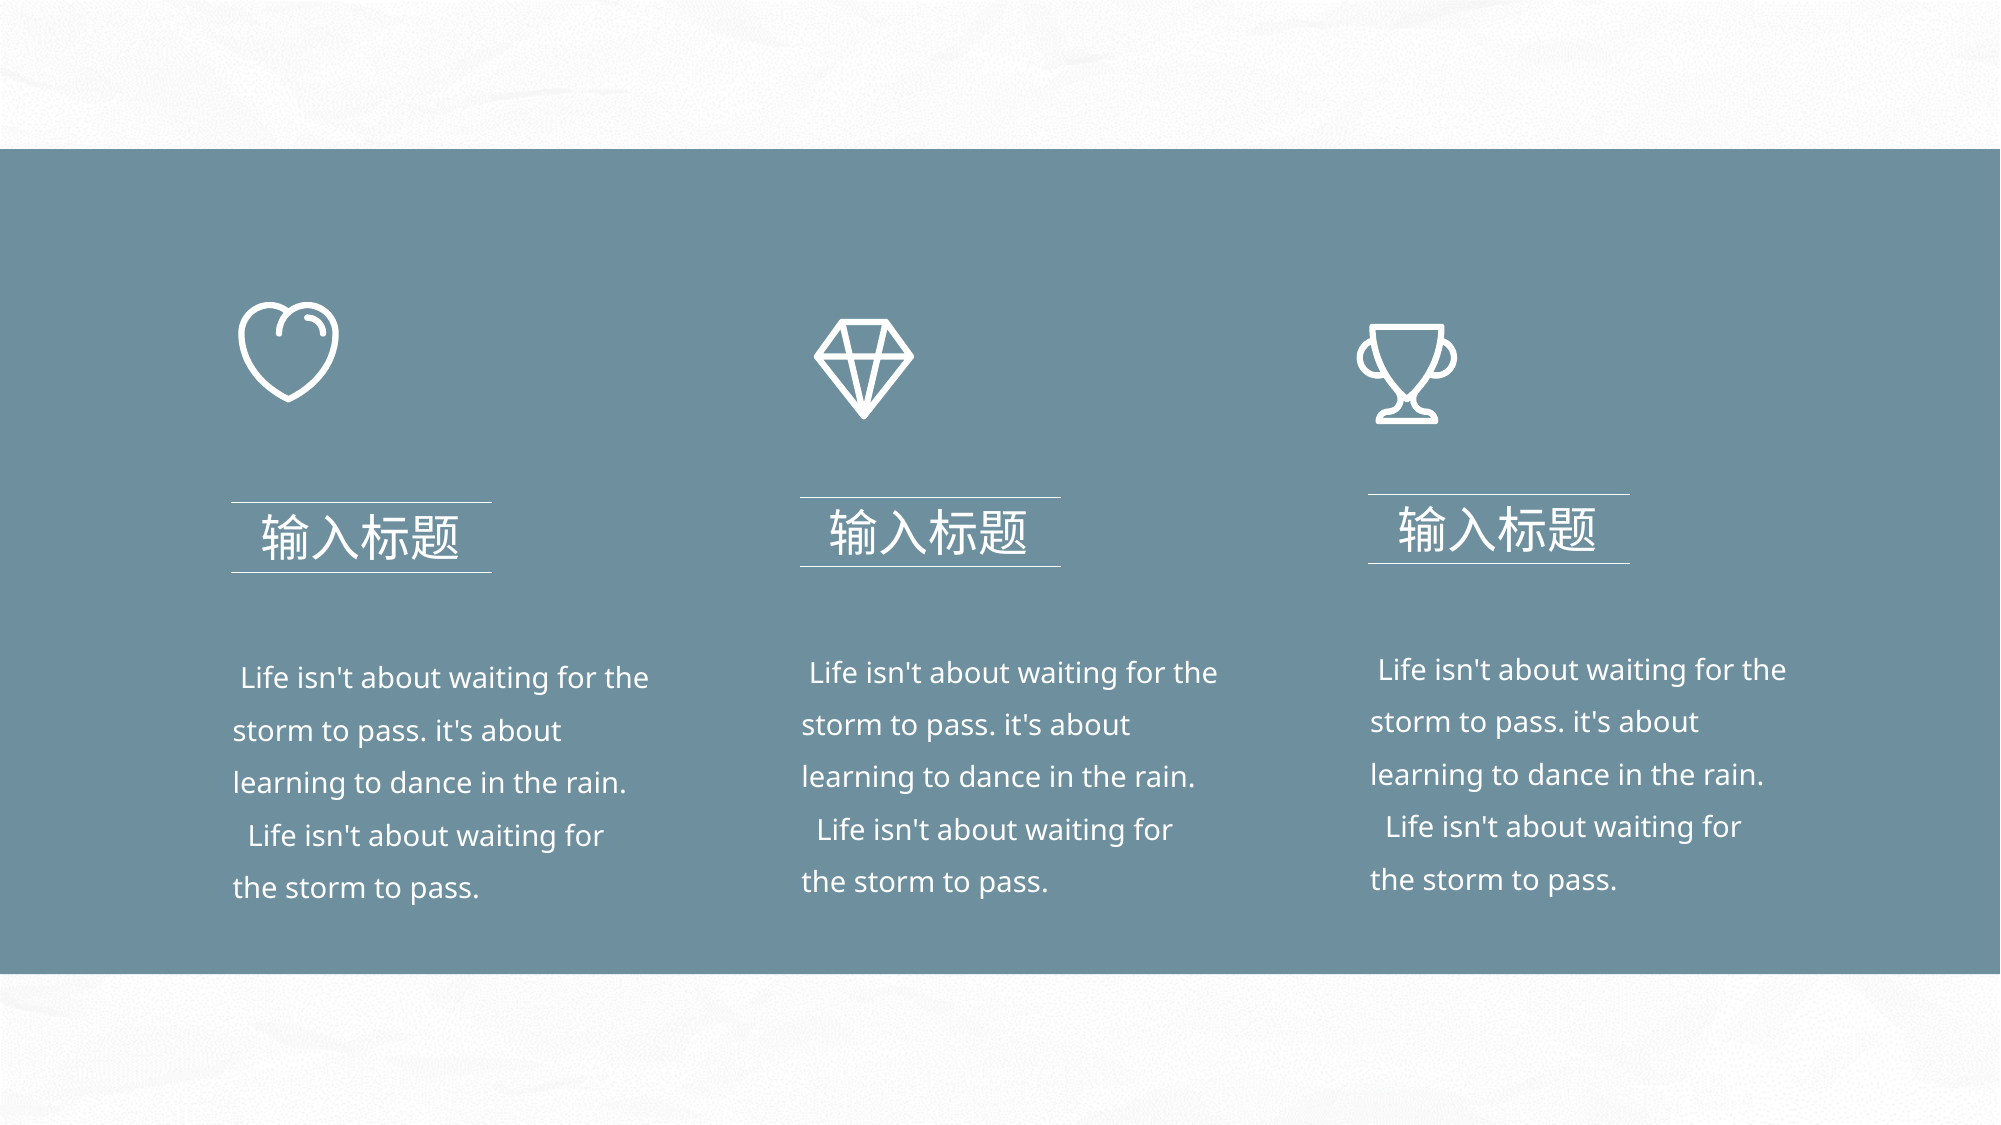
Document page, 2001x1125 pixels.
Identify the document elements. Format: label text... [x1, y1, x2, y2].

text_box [799, 481, 1102, 567]
text_box [1356, 323, 1458, 425]
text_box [1368, 478, 1670, 564]
text_box [238, 302, 339, 403]
text_box Life isn't about waiting for the storm to pass. it's about learning to dance in the rain. Life isn't about waiting for the storm to pass. [786, 628, 1241, 906]
text_box [813, 318, 915, 420]
text_box Life isn't about waiting for the storm to pass. it's about learning to dance in the rain. Life isn't about waiting for the storm to pass. [1355, 626, 1810, 904]
text_box Life isn't about waiting for the storm to pass. it's about learning to dance in the rain. Life isn't about waiting for the storm to pass. [217, 634, 672, 912]
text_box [230, 487, 533, 573]
text_box [0, 148, 2000, 975]
